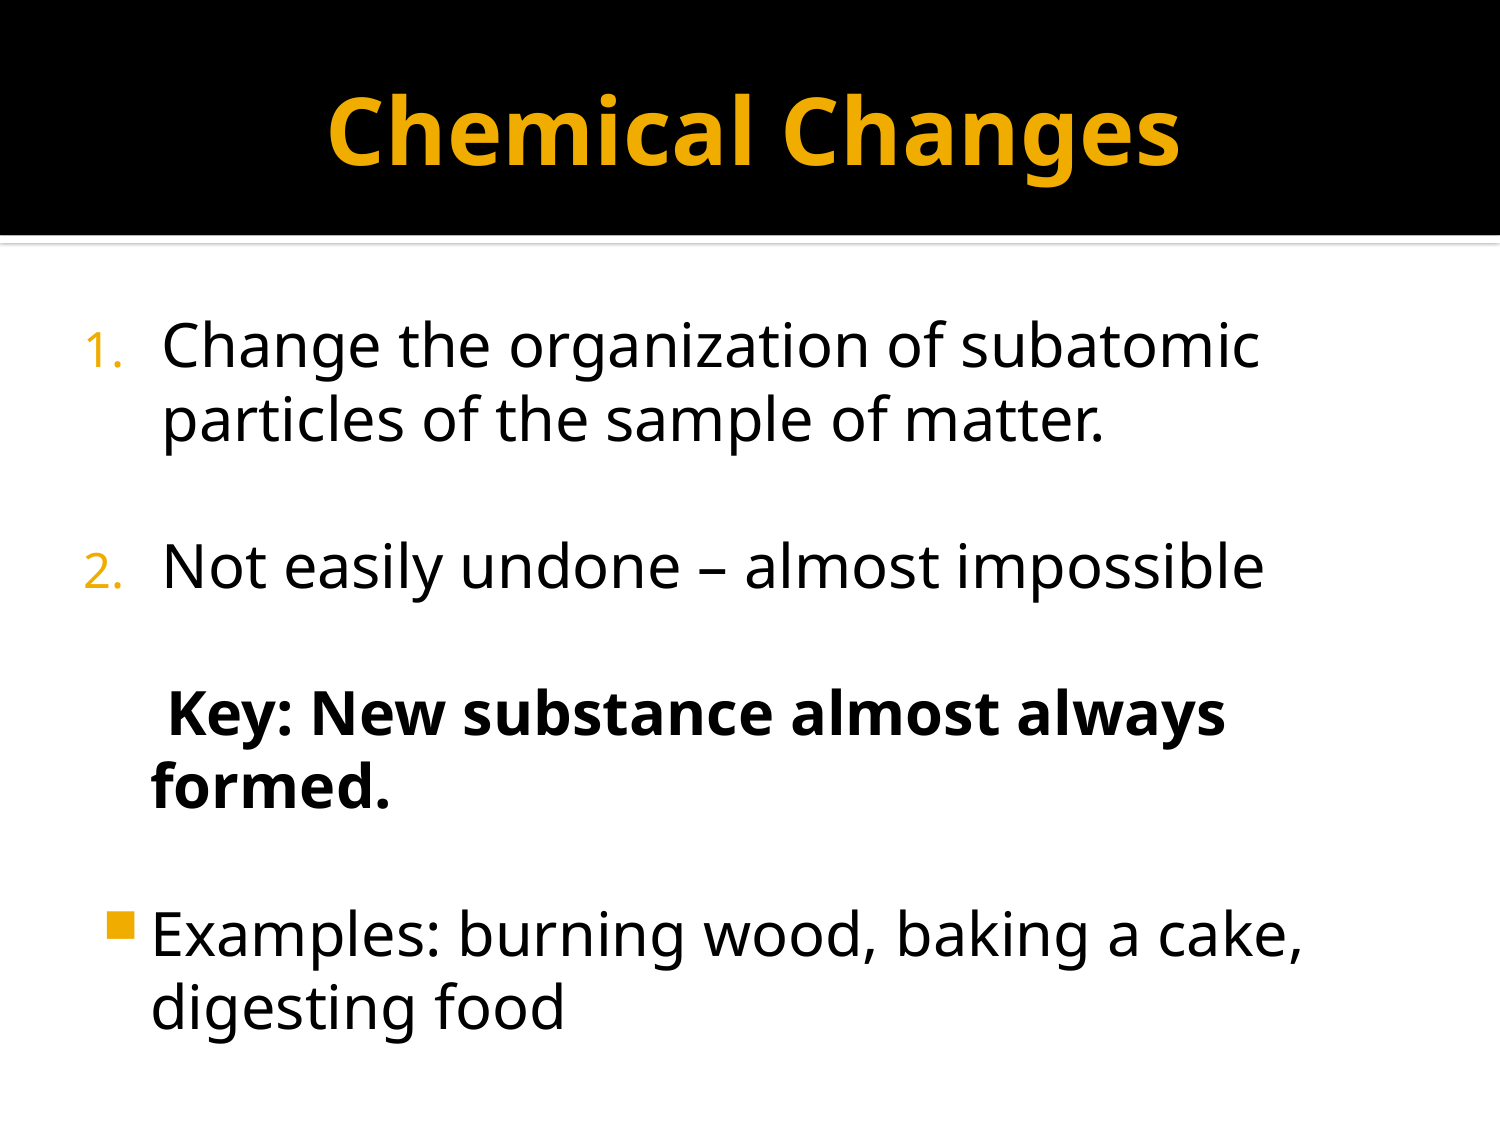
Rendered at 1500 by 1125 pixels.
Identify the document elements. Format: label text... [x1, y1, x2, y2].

title Chemical Changes [75, 25, 1425, 231]
list Change the organization of subatomic particles of the sample of matter. Not easily undone – almost impossible Key: New substance almost always formed. Examples: burning wood, baking a cake, digesting food [75, 291, 1425, 1050]
